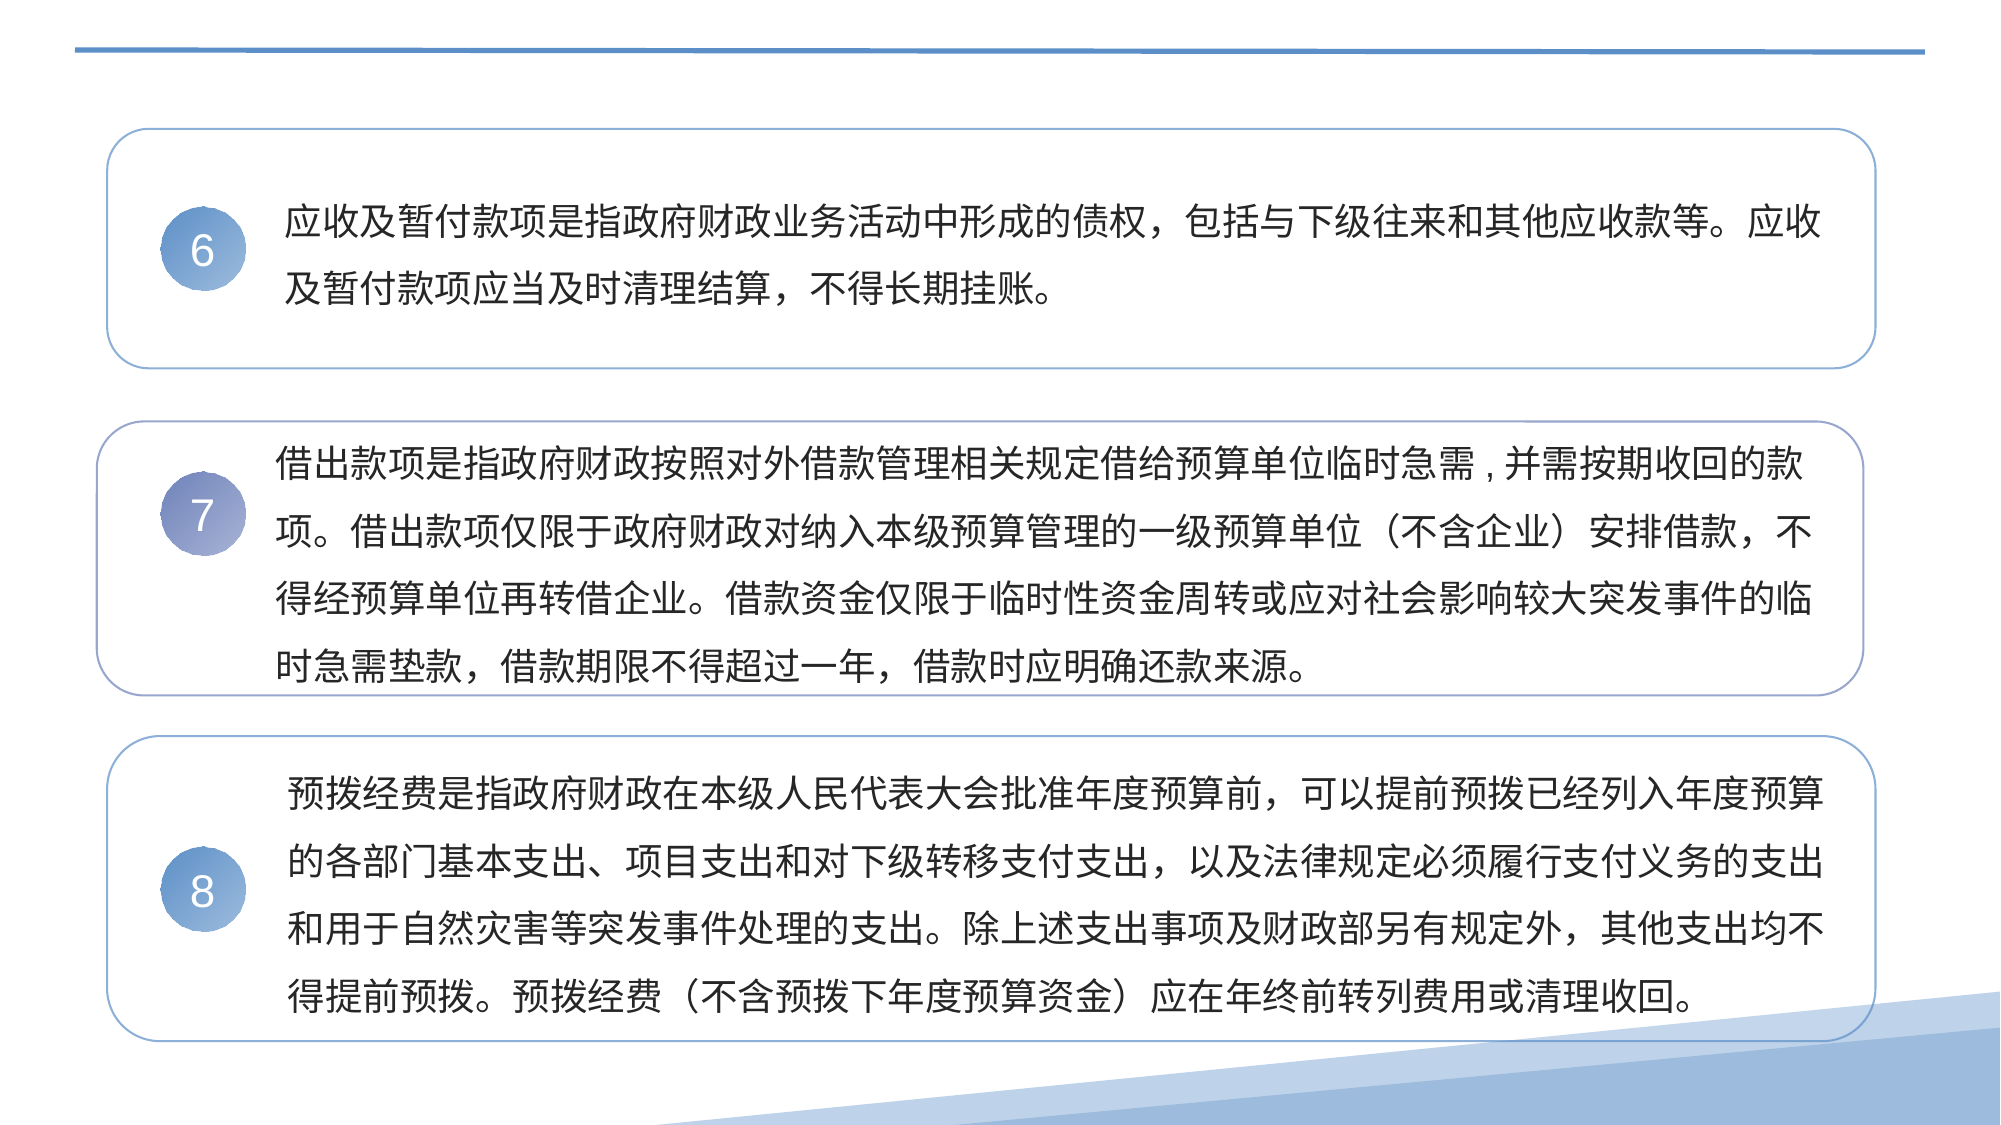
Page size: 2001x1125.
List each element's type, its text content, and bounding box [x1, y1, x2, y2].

text_box 7 [159, 470, 247, 557]
text_box 8 [159, 845, 247, 933]
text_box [74, 49, 1925, 53]
text_box 预拨经费是指政府财政在本级人民代表大会批准年度预算前，可以提前预拨已经列入年度预算的各部门基本支出、项目支出和对下级转移支付支出，以及法律规定必须履行支付义务的支出和用于自然灾害等突发事件处理的支出。除上述支出事项及财政部另有规定外，其他支出均不得提前预拨。预拨经费（不含预拨下年度预算资金）应在年终前转列费用或清理收回。 [106, 735, 1877, 1043]
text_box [656, 991, 2000, 1125]
text_box 借出款项是指政府财政按照对外借款管理相关规定借给预算单位临时急需,并需按期收回的款项。借出款项仅限于政府财政对纳入本级预算管理的一级预算单位（不含企业）安排借款，不得经预算单位再转借企业。借款资金仅限于临时性资金周转或应对社会影响较大突发事件的临时急需垫款，借款期限不得超过一年，借款时应明确还款来源。 [95, 420, 1865, 697]
text_box 6 [159, 205, 247, 293]
text_box 应收及暂付款项是指政府财政业务活动中形成的债权，包括与下级往来和其他应收款等。应收及暂付款项应当及时清理结算，不得长期挂账。 [106, 127, 1877, 370]
